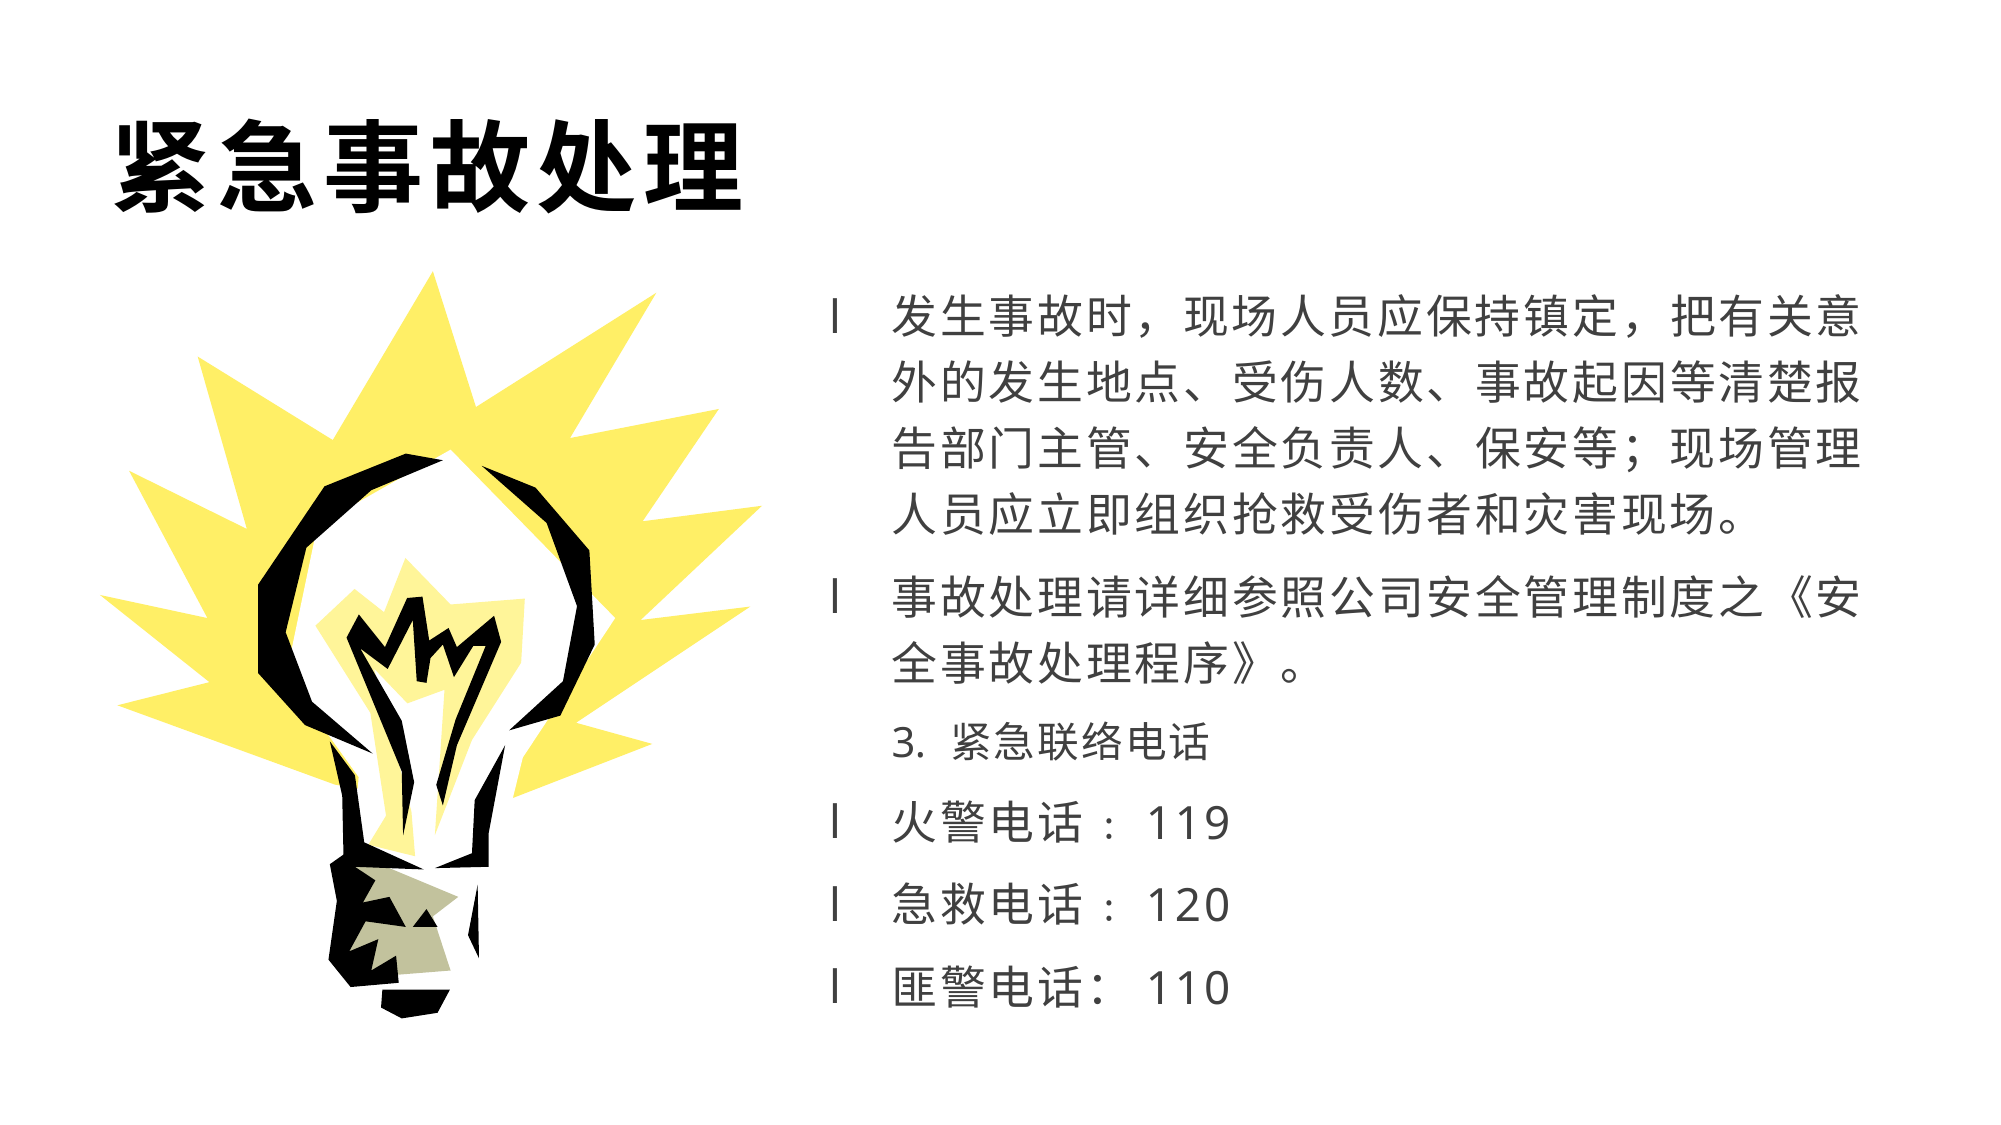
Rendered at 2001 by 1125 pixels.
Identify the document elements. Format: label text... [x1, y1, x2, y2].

text_box 发生事故时，现场人员应保持镇定，把有关意外的发生地点、受伤人数、事故起因等清楚报告部门主管、安全负责人、保安等；现场管理人员应立即组织抢救受伤者和灾害现场。 事故处理请详细参照公司安全管理制度之《安全事故处理程序》。 紧急联络电话 火警电话﹕119 急救电话﹕120 匪警电话：110 [818, 265, 1900, 1025]
text_box 紧急事故处理 [99, 99, 1900, 243]
picture [99, 265, 769, 1025]
